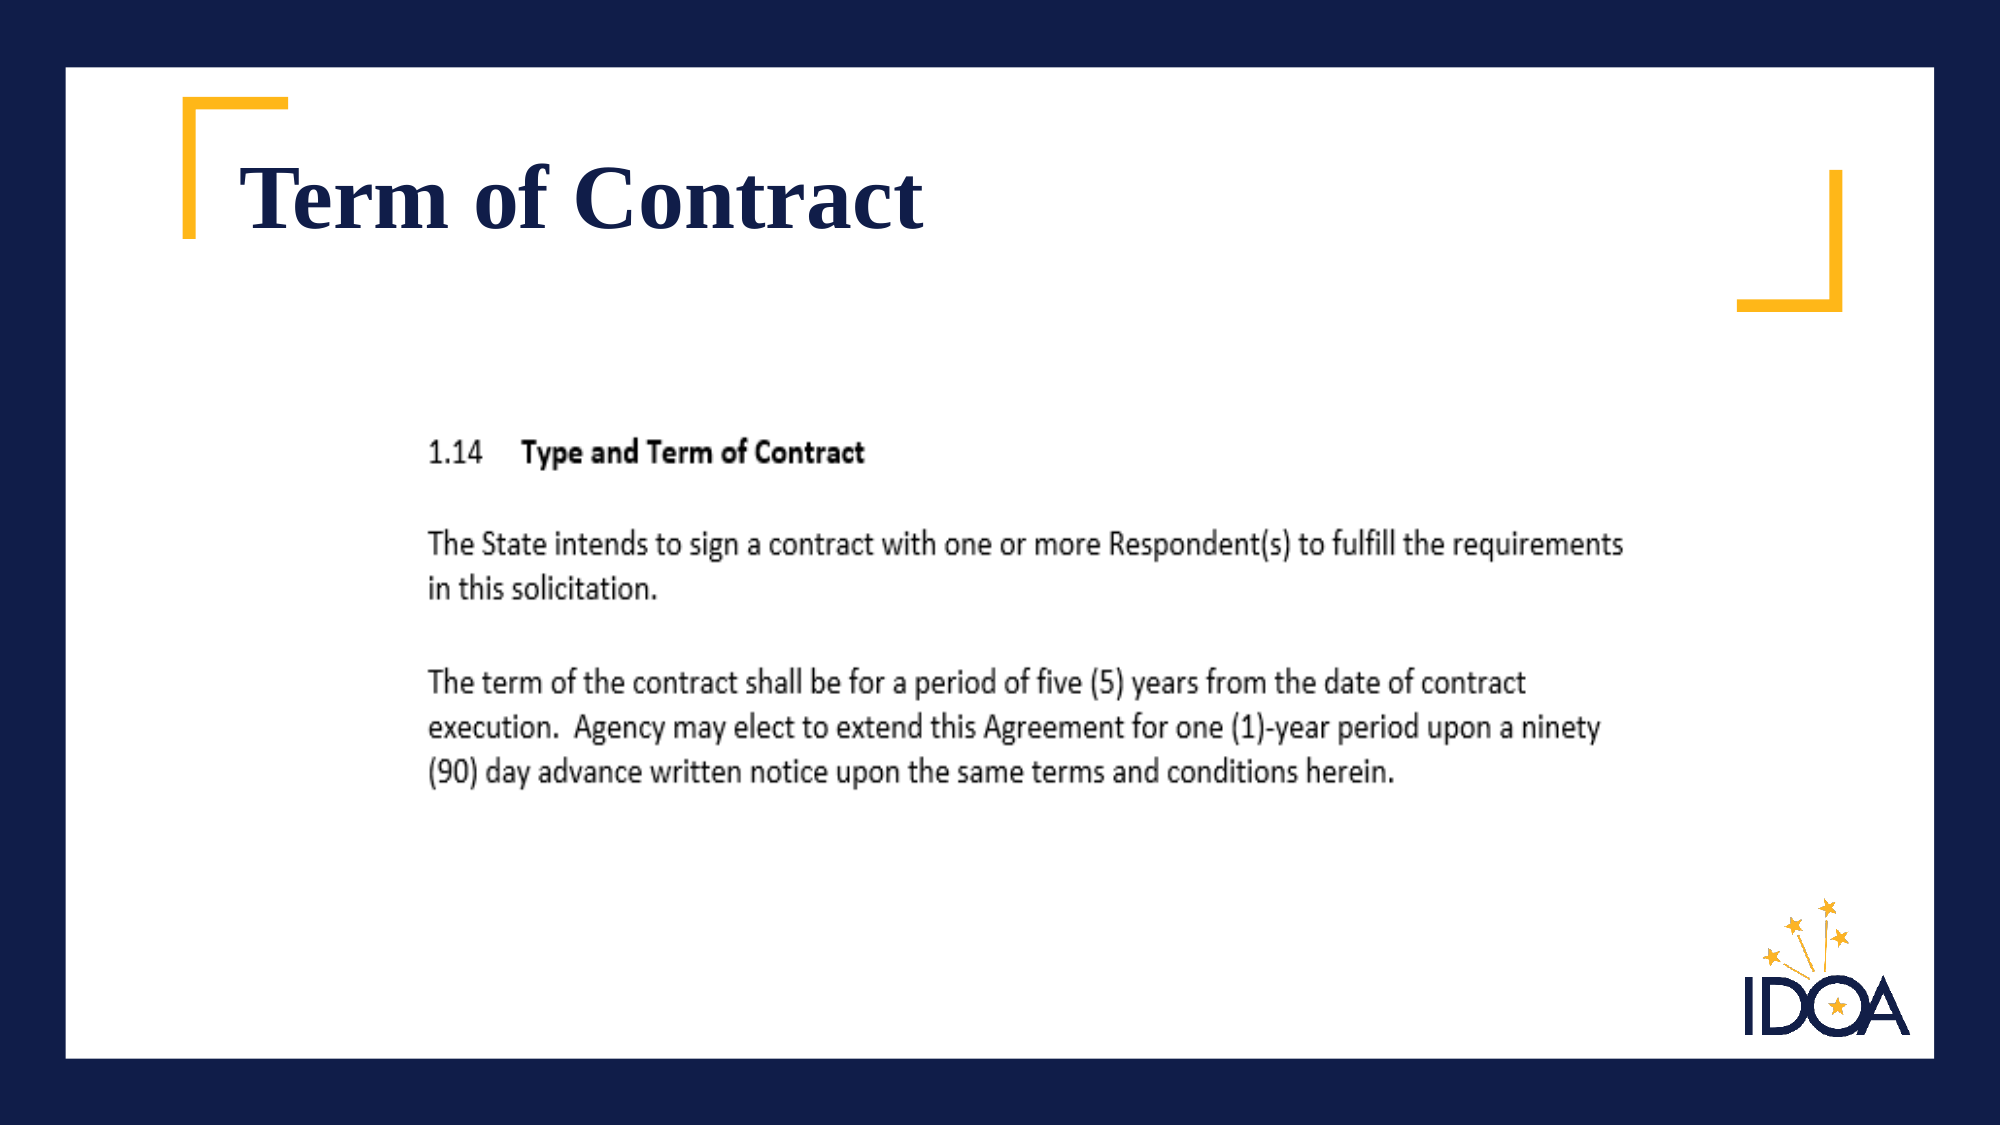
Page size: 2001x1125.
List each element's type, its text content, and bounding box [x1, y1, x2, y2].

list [407, 370, 1625, 802]
picture [1702, 857, 1959, 1114]
title Term of Contract [225, 142, 1800, 279]
